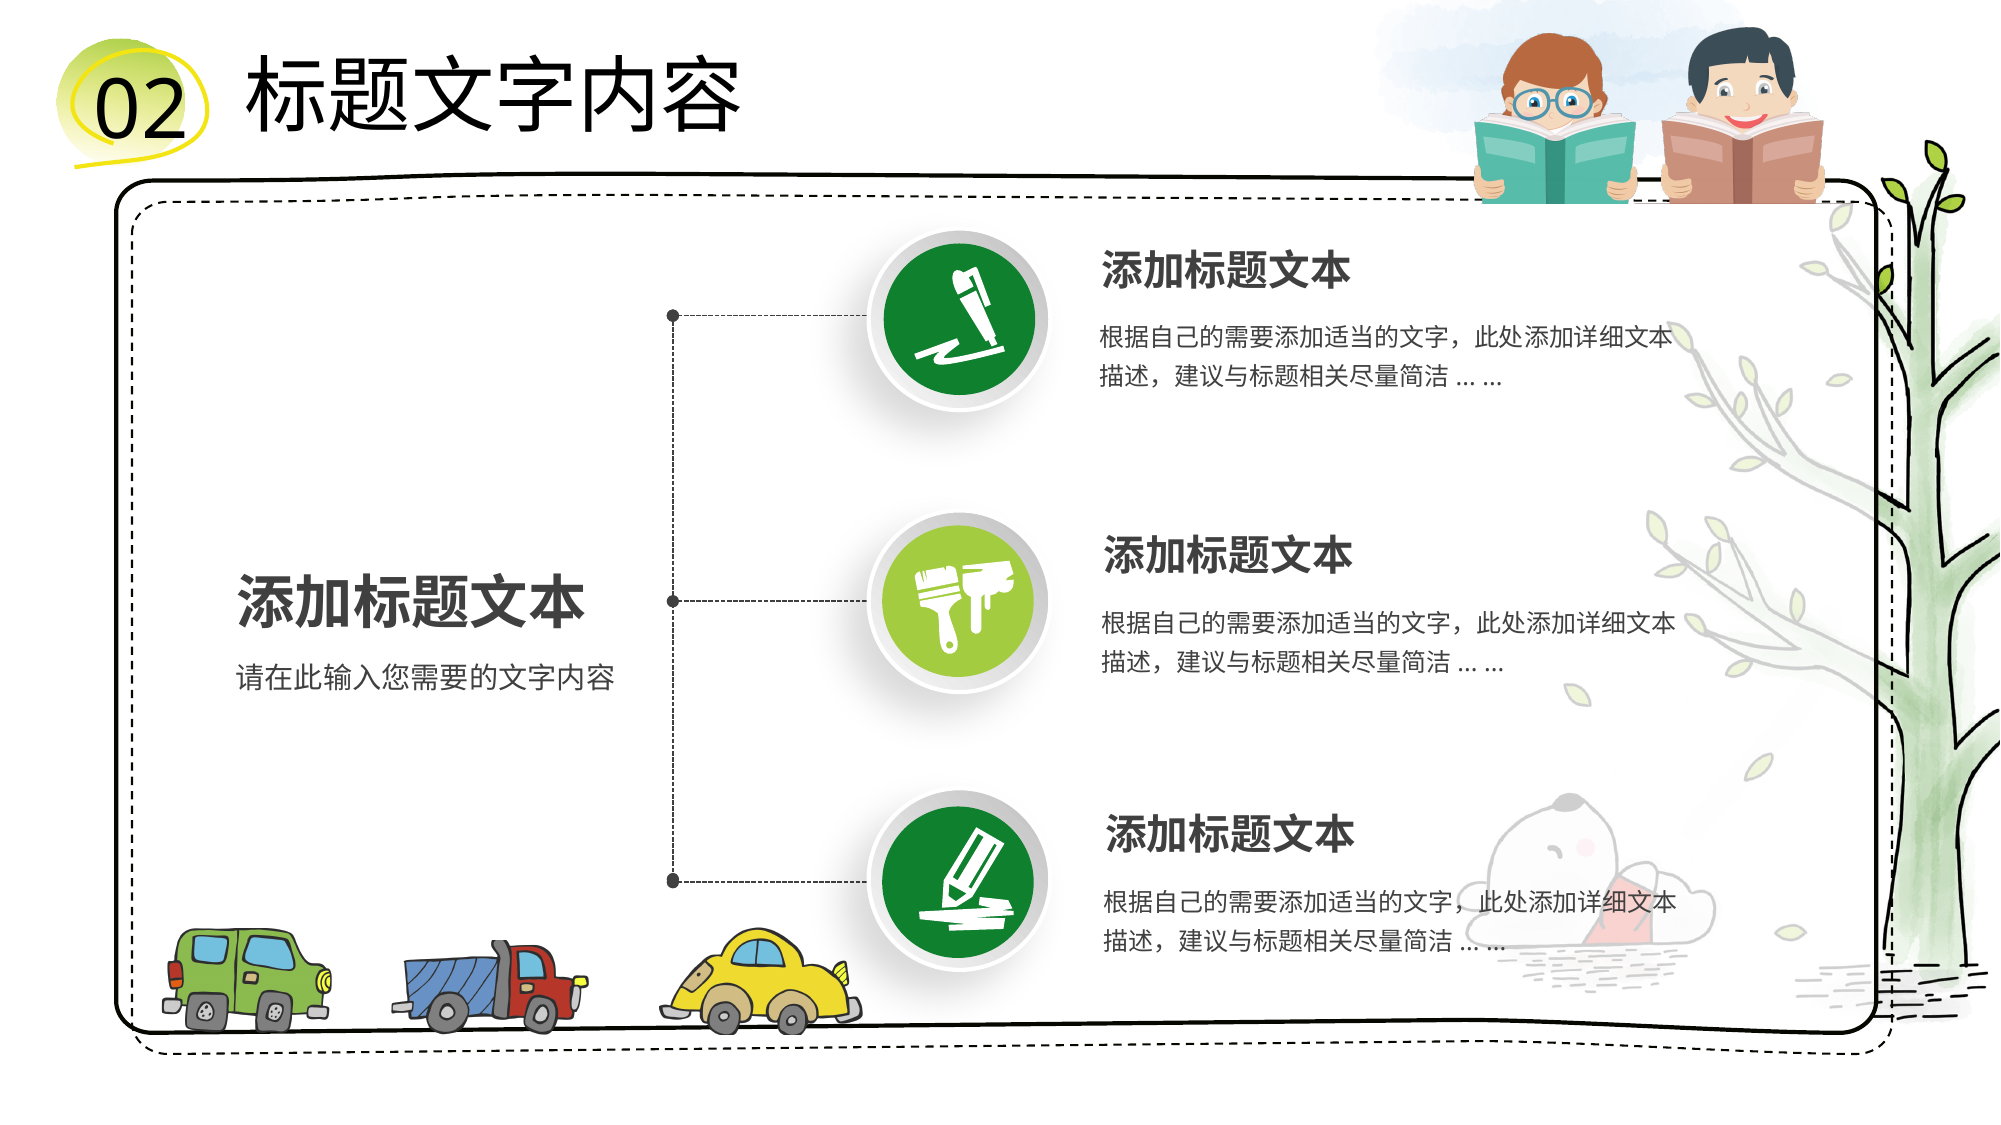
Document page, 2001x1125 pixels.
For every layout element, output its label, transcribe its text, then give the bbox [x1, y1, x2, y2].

text_box [867, 787, 1052, 971]
text_box 02 [79, 47, 204, 163]
text_box 添加标题文本 [1105, 807, 1431, 862]
text_box [867, 509, 1052, 694]
text_box [867, 227, 1052, 412]
picture [384, 940, 591, 1053]
text_box [941, 827, 1005, 908]
text_box 根据自己的需要添加适当的文字，此处添加详细文本描述，建议与标题相关尽量简洁... ... [1103, 877, 1697, 955]
text_box [952, 266, 998, 347]
text_box [919, 896, 1014, 931]
text_box 标题文字内容 [229, 34, 812, 150]
text_box 根据自己的需要添加适当的文字，此处添加详细文本描述，建议与标题相关尽量简洁... ... [1101, 598, 1695, 677]
text_box [914, 565, 959, 591]
text_box 根据自己的需要添加适当的文字，此处添加详细文本描述，建议与标题相关尽量简洁... ... [1099, 312, 1693, 391]
text_box [881, 805, 1035, 960]
text_box [919, 602, 958, 654]
text_box [882, 242, 1037, 397]
text_box [962, 560, 1014, 634]
text_box [914, 338, 1005, 365]
text_box 添加标题文本 [1101, 243, 1427, 298]
text_box 添加标题文本 [1103, 529, 1429, 583]
picture [1367, 0, 2000, 1125]
text_box 请在此输入您需要的文字内容 [220, 645, 657, 703]
picture [161, 928, 346, 1040]
text_box 添加标题文本 [236, 565, 624, 620]
text_box [918, 585, 962, 601]
text_box [881, 524, 1035, 678]
picture [659, 922, 869, 1035]
